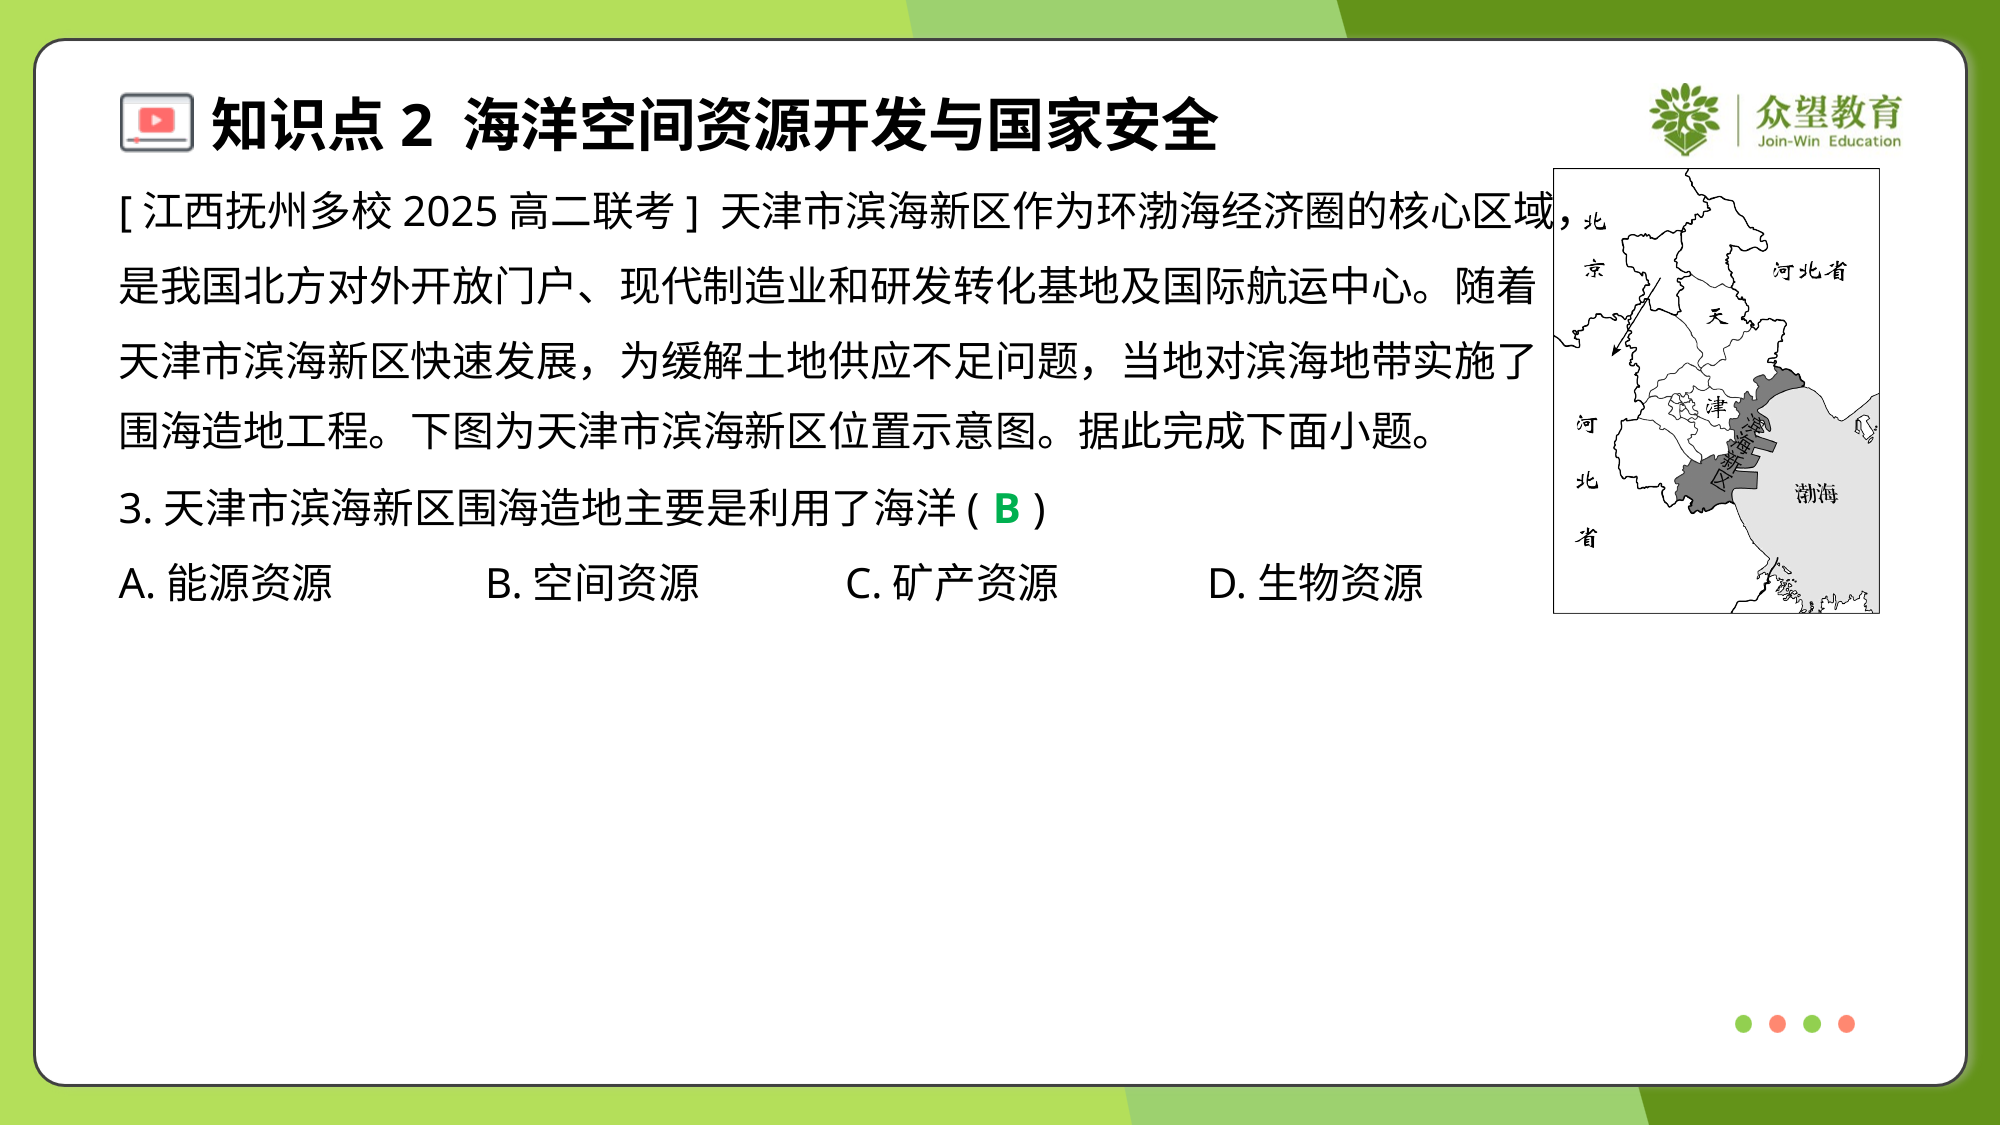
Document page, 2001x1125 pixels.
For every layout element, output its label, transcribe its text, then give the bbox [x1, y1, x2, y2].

text_box B [977, 456, 1037, 524]
text_box 3.天津市滨海新区围海造地主要是利用了海洋( ) [1037, 456, 1536, 523]
picture [0, 0, 2000, 1125]
text_box 3.天津市滨海新区围海造地主要是利用了海洋( ) [118, 456, 977, 523]
text_box [江西抚州多校2025高二联考] 天津市滨海新区作为环渤海经济圈的核心区域， 是我国北方对外开放门户、现代制造业和研发转化基地及国际航运中心。随着 天津市滨海新区快速发展，为缓解土地供应不足问题，当地对滨海地带实施了 围海造地工程。下图为天津市滨海新区位置示意图。据此完成下面小题。 [118, 159, 1536, 448]
text_box A.能源资源 B.空间资源 C.矿产资源 D.生物资源 [118, 531, 1536, 598]
